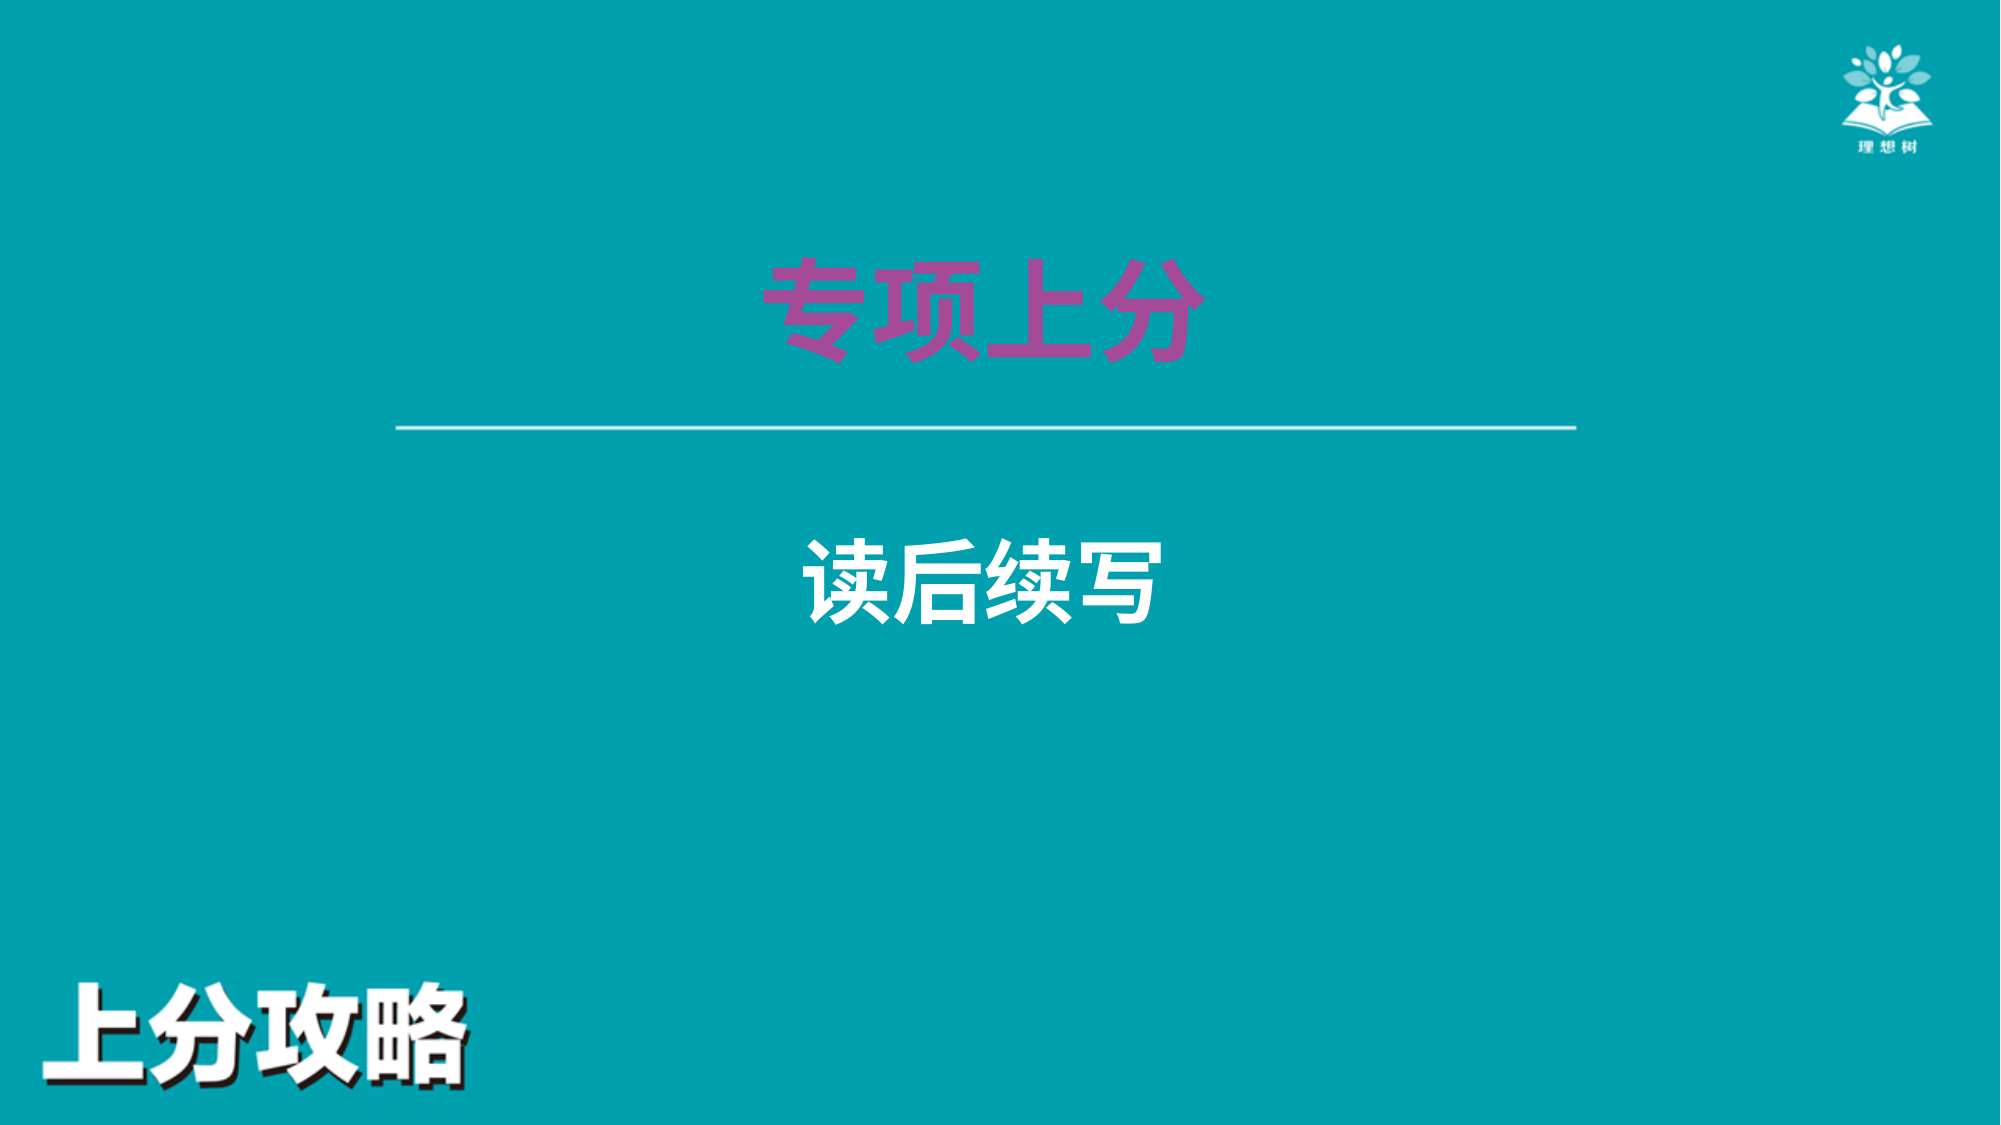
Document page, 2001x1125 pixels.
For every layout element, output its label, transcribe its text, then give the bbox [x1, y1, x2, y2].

text_box 专项上分 [391, 231, 1577, 384]
picture [0, 0, 2000, 1125]
text_box 读后续写 [391, 460, 1577, 696]
